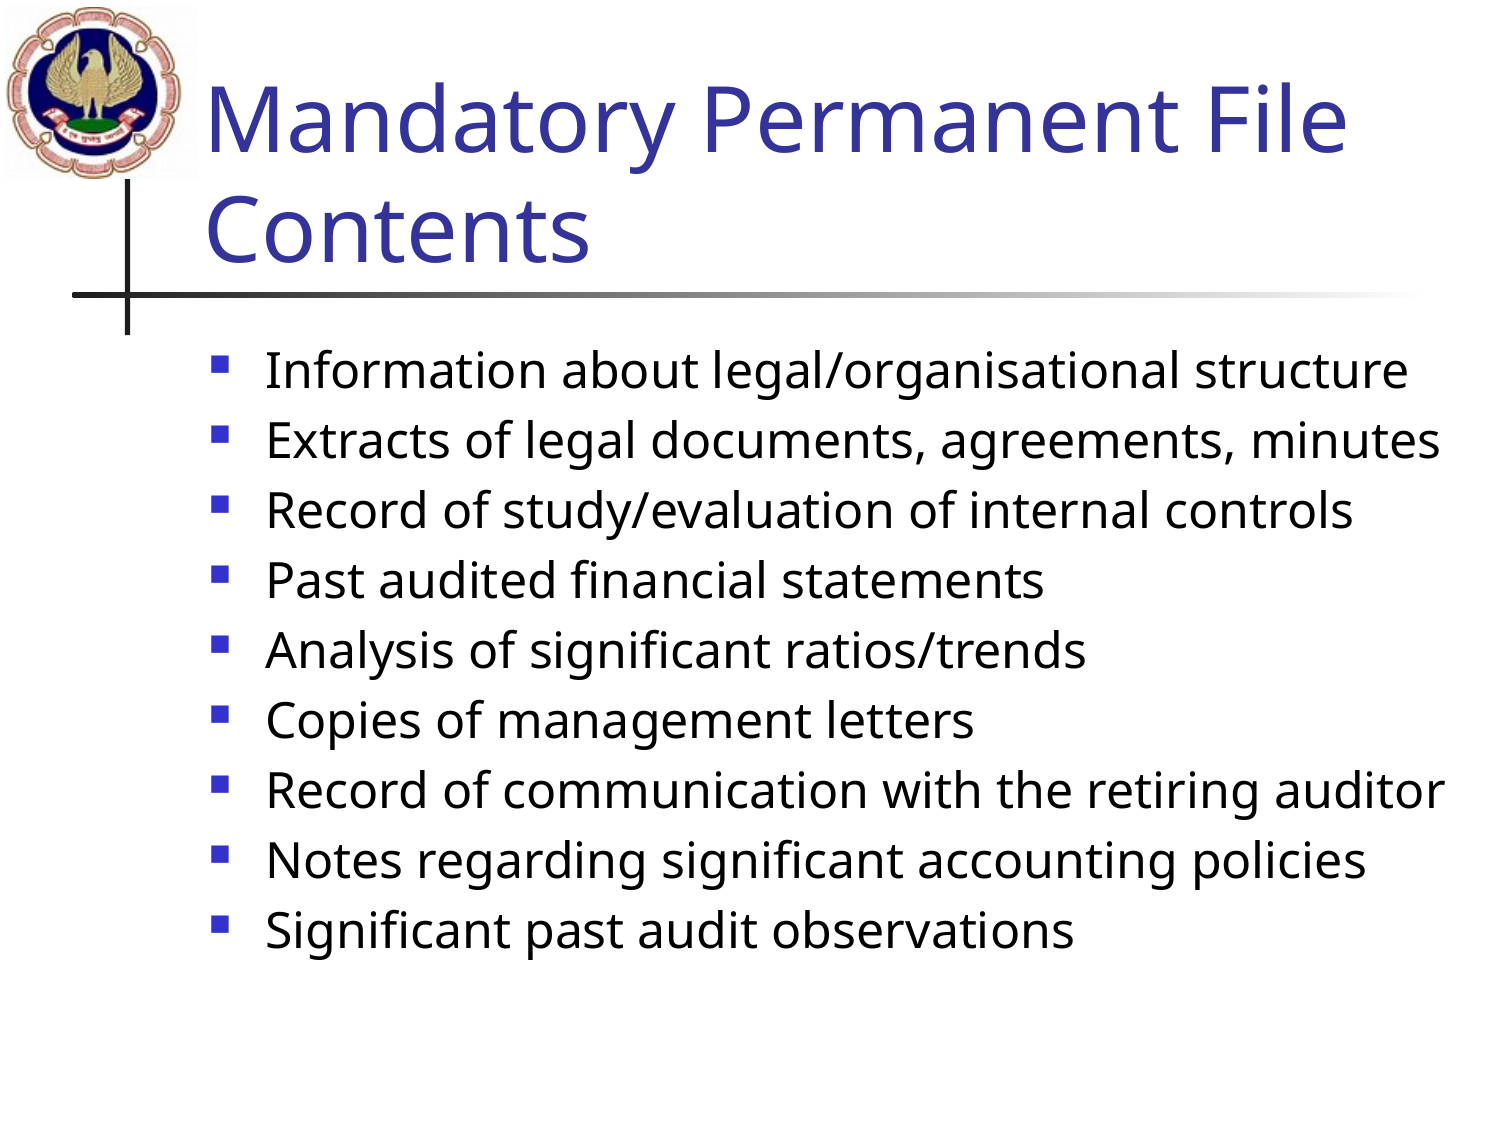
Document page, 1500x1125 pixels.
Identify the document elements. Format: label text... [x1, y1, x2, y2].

list Information about legal/organisational structure Extracts of legal documents, agreements, minutes Record of study/evaluation of internal controls Past audited financial statements Analysis of significant ratios/trends Copies of management letters Record of communication with the retiring auditor Notes regarding significant accounting policies Significant past audit observations [193, 330, 1470, 1007]
title Mandatory Permanent File Contents [188, 101, 1468, 289]
picture [5, 7, 197, 179]
